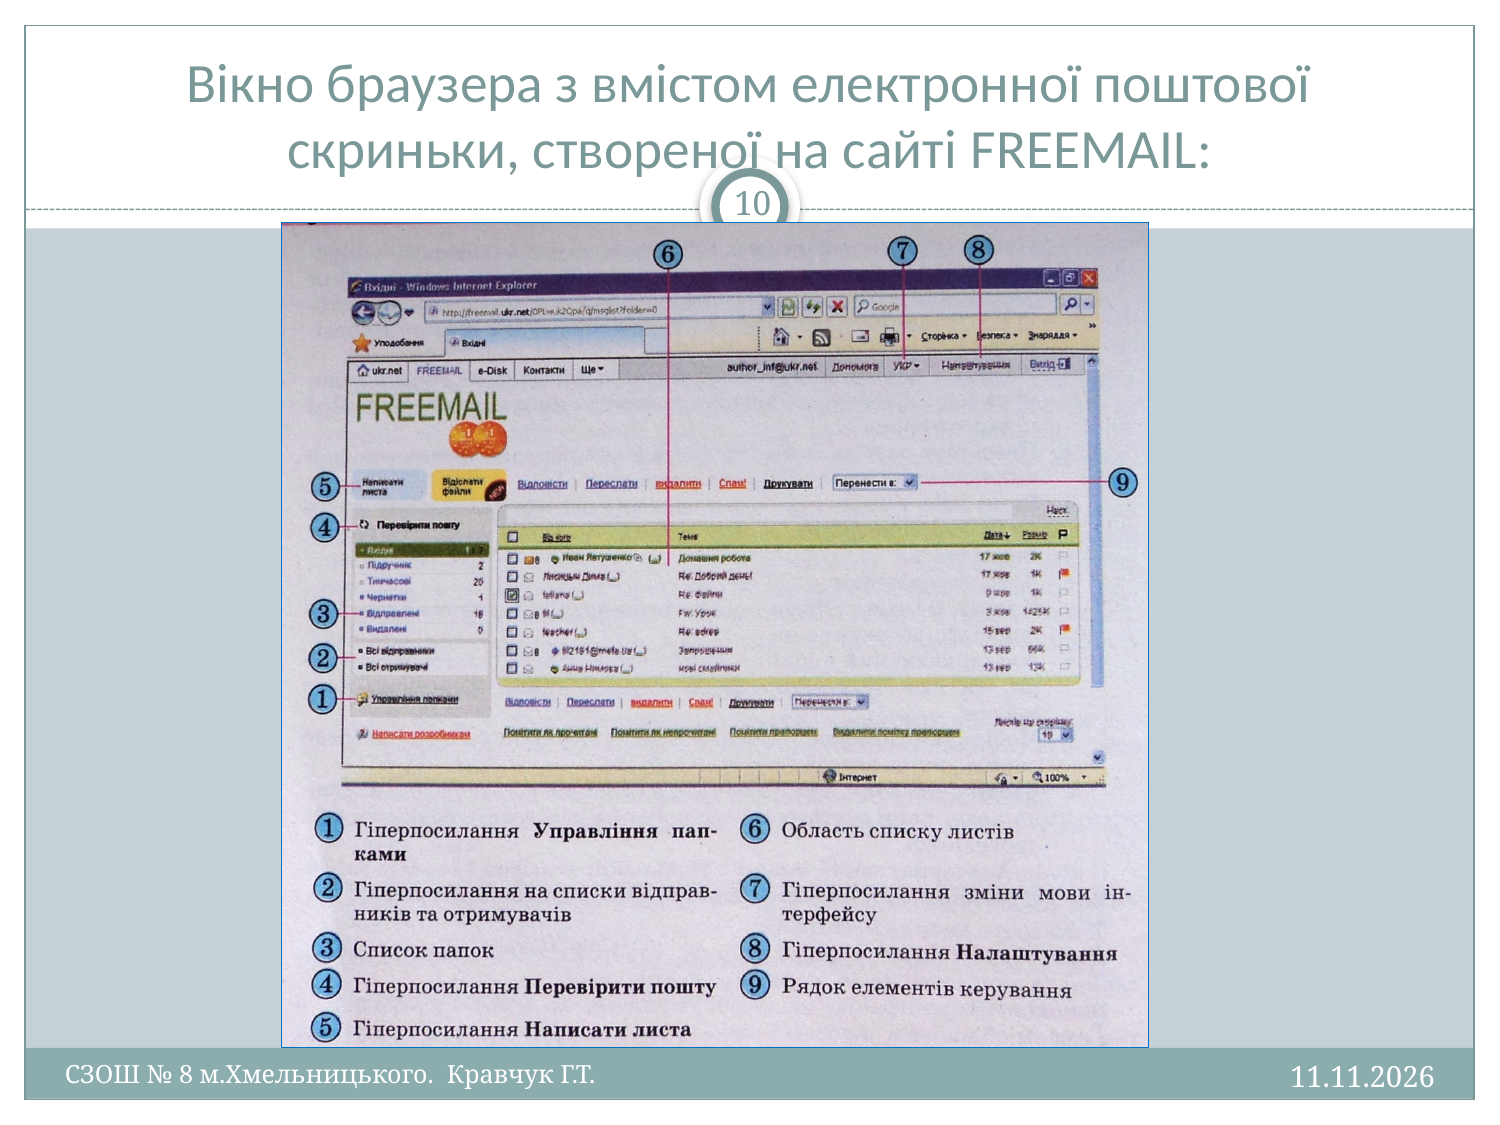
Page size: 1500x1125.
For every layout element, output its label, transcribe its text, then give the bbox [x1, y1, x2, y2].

title Вікно браузера з вмістом електронної поштової скриньки, створеної на сайті FREEMAIL: [49, 37, 1450, 188]
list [280, 222, 1149, 1048]
slide_number 10 [715, 168, 791, 219]
footer СЗОШ № 8 м.Хмельницького. Кравчук Г.Т. [50, 1051, 638, 1112]
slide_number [950, 1050, 1450, 1111]
